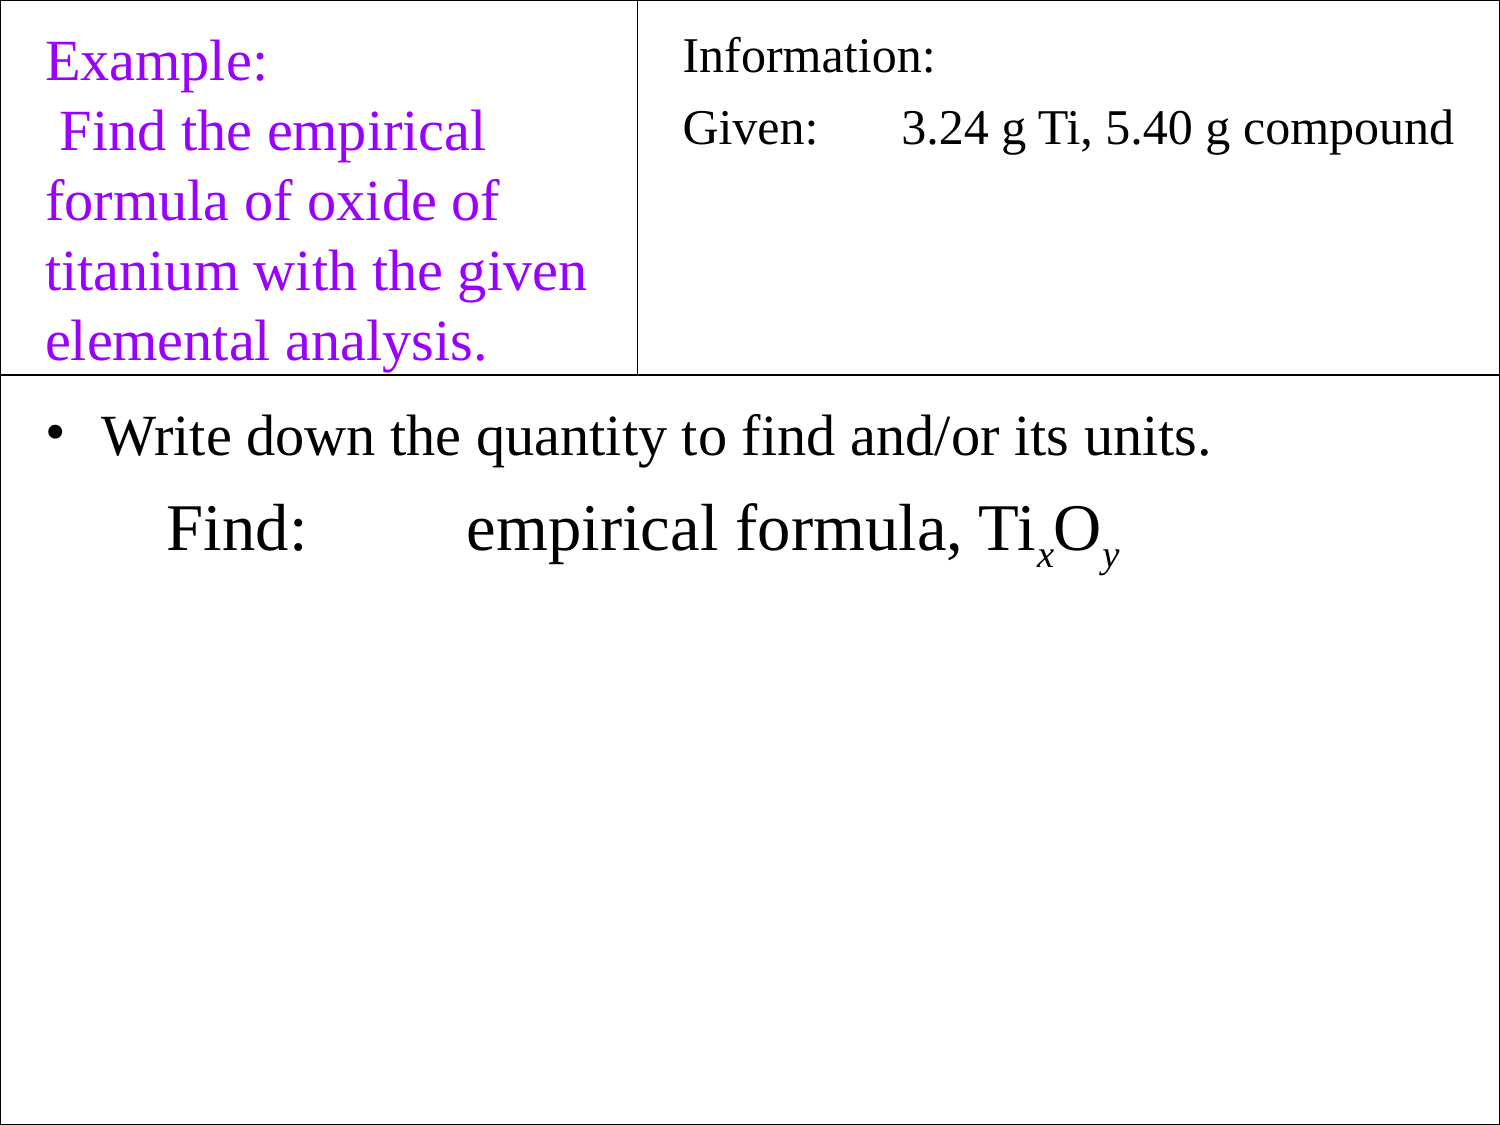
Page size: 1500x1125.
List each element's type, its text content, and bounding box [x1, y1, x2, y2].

text_box Write down the quantity to find and/or its units. Find: empirical formula, TixOy [0, 375, 1500, 1125]
text_box Example: Find the empirical formula of oxide of titanium with the given elemental analysis. [0, 0, 638, 375]
text_box Information: Given: 3.24 g Ti, 5.40 g compound [638, 0, 1500, 375]
